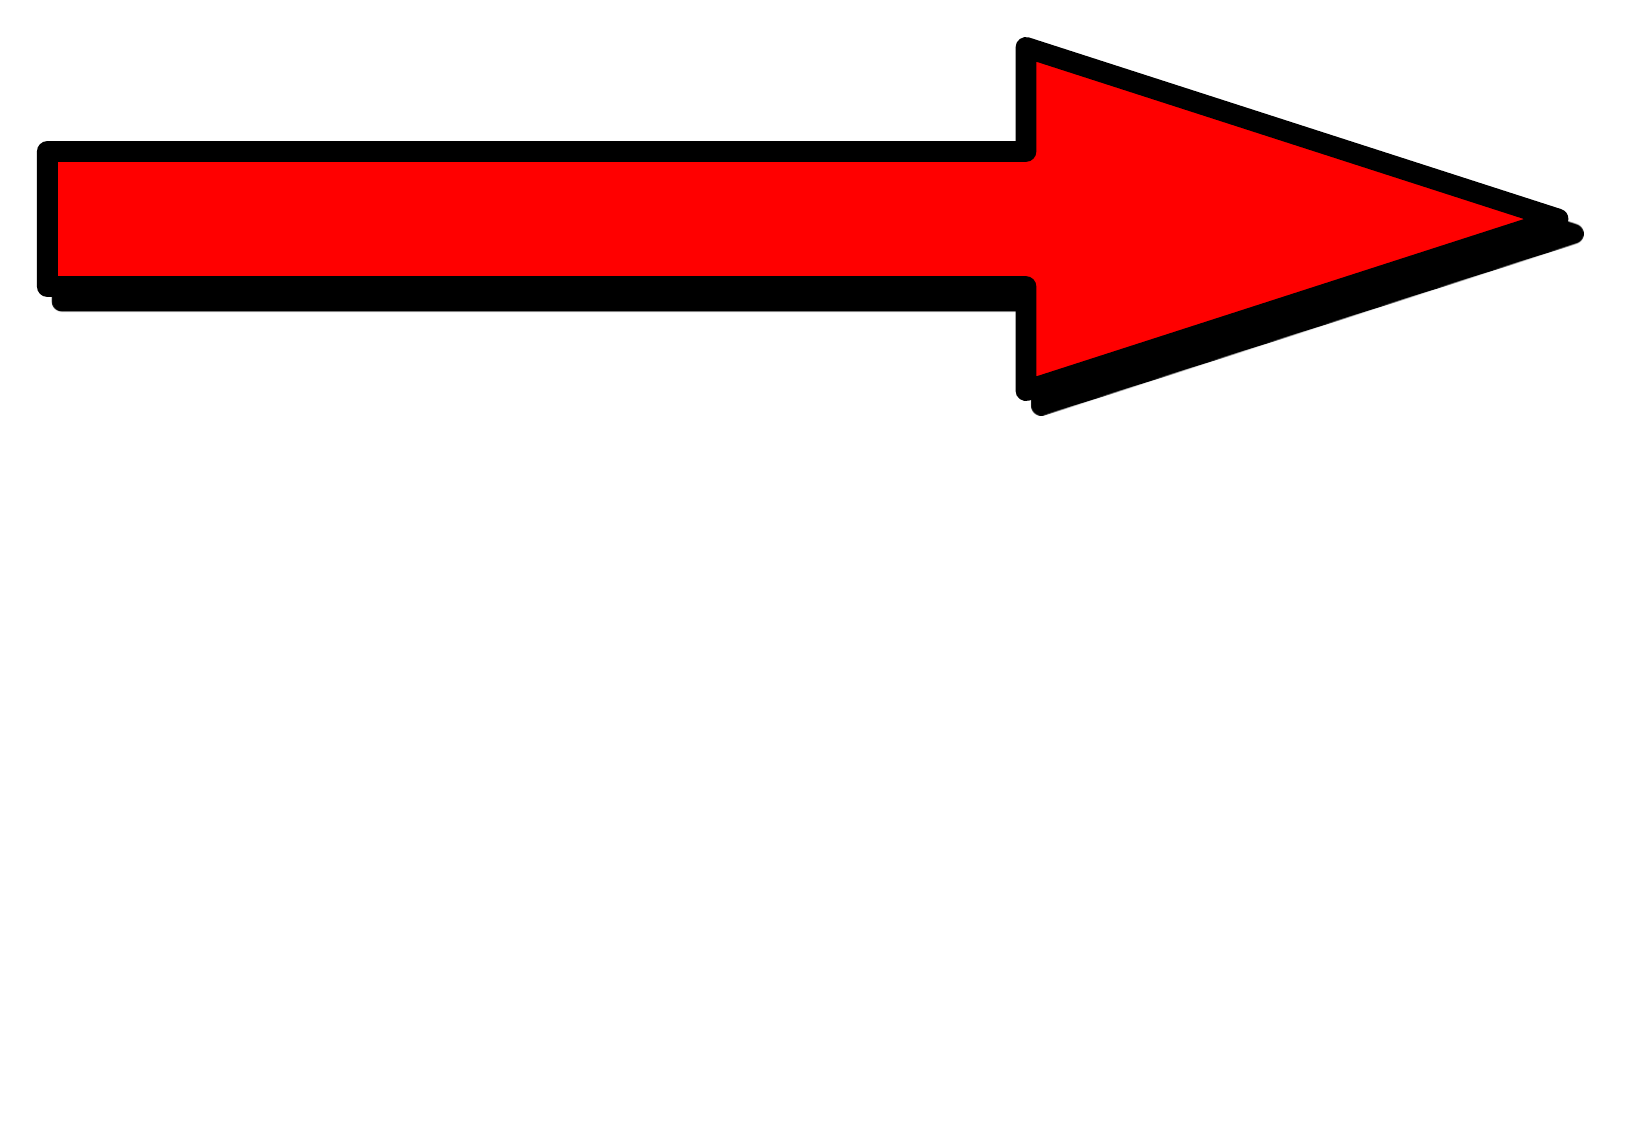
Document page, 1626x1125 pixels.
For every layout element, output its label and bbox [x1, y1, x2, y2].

text_box [45, 45, 1561, 393]
